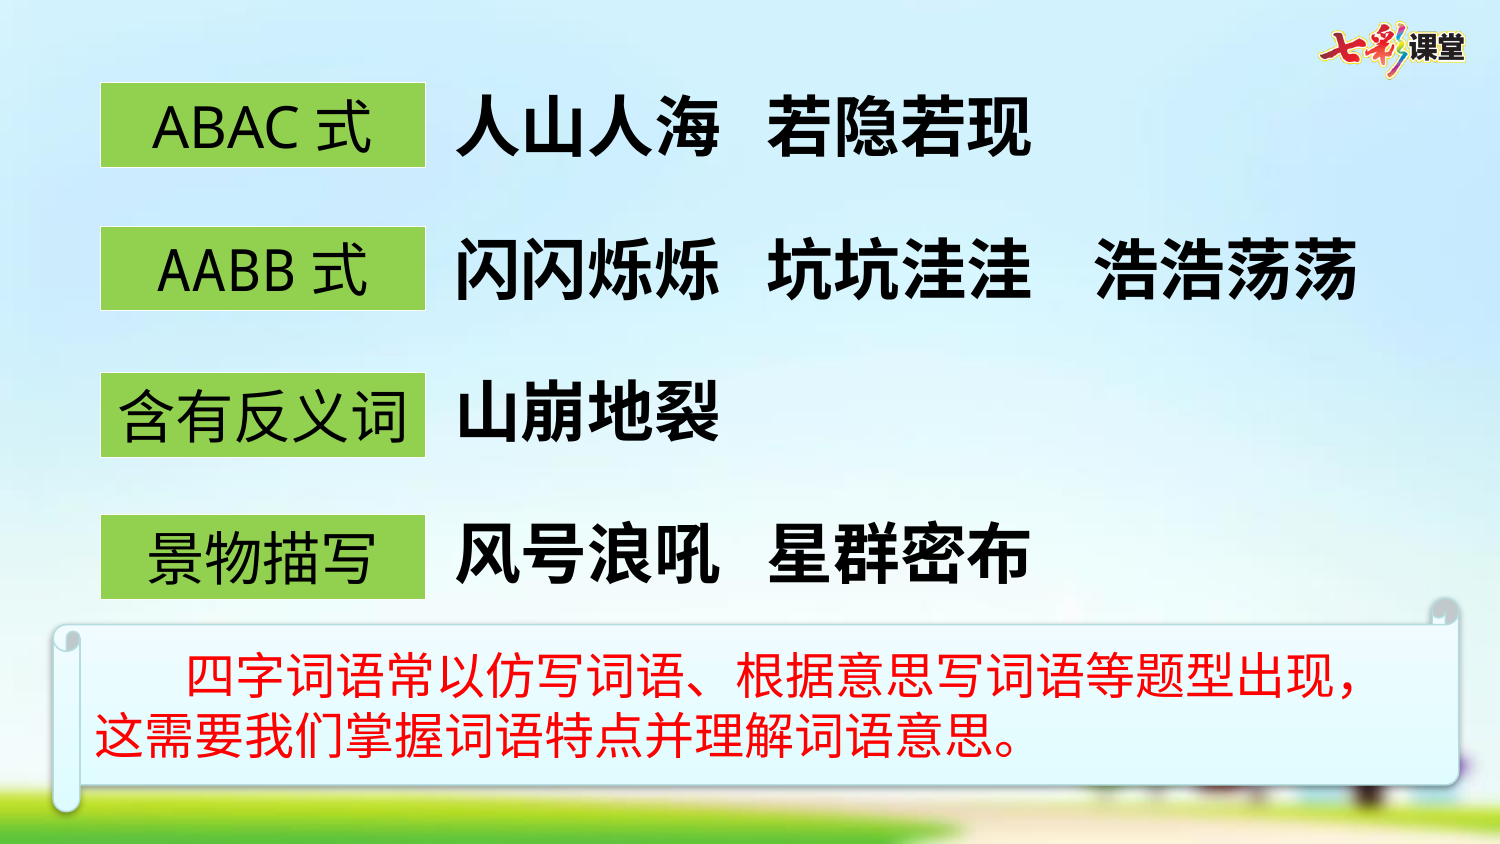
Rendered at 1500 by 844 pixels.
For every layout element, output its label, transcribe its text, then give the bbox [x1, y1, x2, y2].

text_box 星群密布 [751, 504, 1049, 600]
text_box 四字词语常以仿写词语、根据意思写词语等题型出现，这需要我们掌握词语特点并理解词语意思。 [52, 597, 1460, 813]
text_box 坑坑洼洼 [751, 220, 1049, 316]
text_box 景物描写 [100, 514, 426, 600]
text_box 风号浪吼 [439, 504, 737, 600]
text_box 浩浩荡荡 [1077, 220, 1375, 316]
text_box 闪闪烁烁 [439, 220, 737, 316]
text_box AABB式 [100, 226, 426, 311]
picture [0, 0, 1500, 844]
text_box 山崩地裂 [439, 362, 737, 458]
text_box 人山人海 [439, 77, 737, 173]
text_box 若隐若现 [751, 77, 1049, 173]
text_box 含有反义词 [100, 372, 426, 458]
text_box ABAC式 [100, 82, 426, 168]
